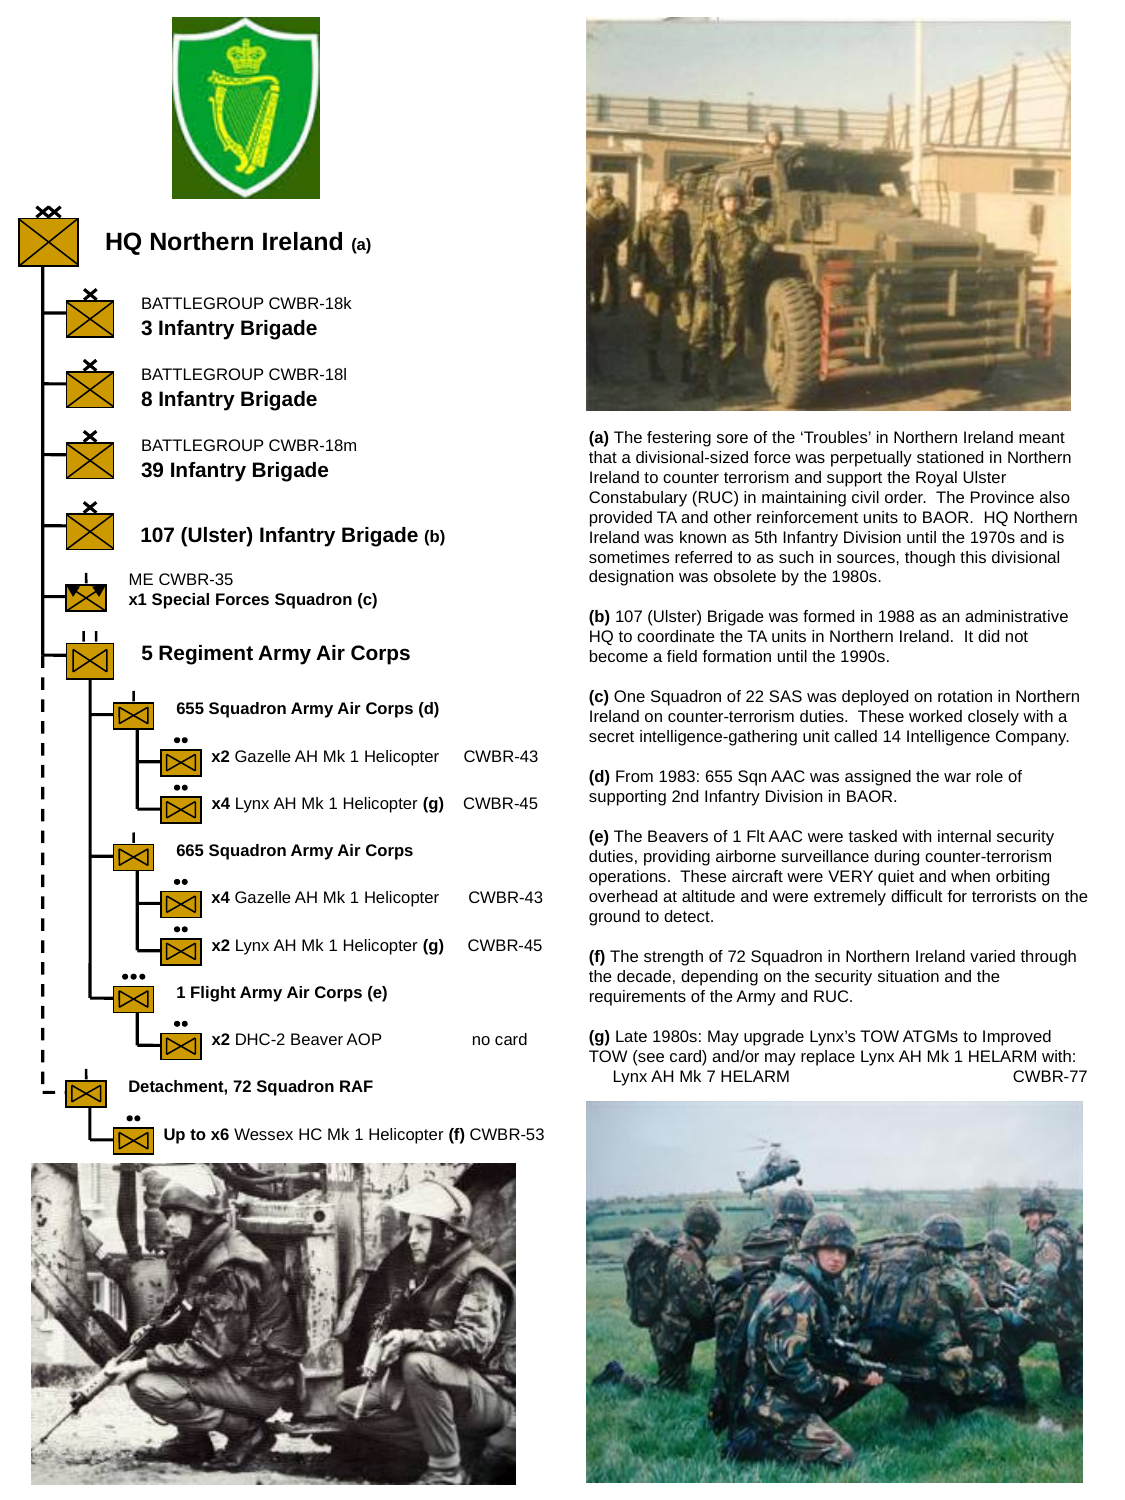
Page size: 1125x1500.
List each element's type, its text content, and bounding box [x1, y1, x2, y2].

picture [586, 17, 1071, 411]
text_box 5 Regiment Army Air Corps [126, 631, 426, 672]
picture [172, 17, 320, 199]
text_box ME CWBR-35 x1 Special Forces Squadron (c) [113, 560, 393, 616]
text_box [160, 797, 201, 824]
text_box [113, 1128, 154, 1155]
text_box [174, 785, 187, 790]
text_box BATTLEGROUP CWBR-18m 39 Infantry Brigade [126, 419, 380, 489]
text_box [66, 643, 114, 679]
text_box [66, 513, 114, 550]
picture [30, 1163, 516, 1485]
text_box BATTLEGROUP CWBR-18k 3 Infantry Brigade [126, 277, 375, 348]
picture [586, 1101, 1083, 1483]
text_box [36, 206, 61, 218]
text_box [18, 218, 79, 266]
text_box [84, 289, 97, 300]
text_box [66, 301, 114, 337]
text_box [160, 1033, 201, 1060]
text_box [66, 442, 114, 479]
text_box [127, 1116, 140, 1121]
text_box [66, 1080, 107, 1108]
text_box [113, 844, 154, 871]
text_box BATTLEGROUP CWBR-18l 8 Infantry Brigade [126, 348, 370, 418]
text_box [174, 737, 187, 743]
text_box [160, 749, 201, 777]
text_box x2 DHC-2 Beaver AOP no card [196, 1021, 544, 1057]
text_box x2 Lynx AH Mk 1 Helicopter (g) CWBR-45 [196, 927, 558, 962]
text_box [160, 891, 201, 918]
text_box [83, 502, 97, 513]
text_box x4 Lynx AH Mk 1 Helicopter (g) CWBR-45 [196, 785, 554, 821]
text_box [113, 702, 154, 729]
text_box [174, 927, 187, 932]
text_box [113, 986, 154, 1013]
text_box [160, 938, 201, 965]
text_box Up to x6 Wessex HC Mk 1 Helicopter (f) CWBR-53 [148, 1116, 560, 1151]
text_box x4 Gazelle AH Mk 1 Helicopter CWBR-43 [196, 879, 559, 915]
text_box 665 Squadron Army Air Corps [161, 832, 430, 868]
text_box 107 (Ulster) Infantry Brigade (b) [125, 514, 461, 554]
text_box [66, 584, 107, 612]
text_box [174, 879, 187, 885]
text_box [83, 360, 97, 371]
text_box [122, 974, 145, 979]
text_box HQ Northern Ireland (a) [90, 218, 387, 264]
text_box 655 Squadron Army Air Corps (d) [161, 690, 455, 726]
text_box x2 Gazelle AH Mk 1 Helicopter CWBR-43 [196, 737, 554, 773]
text_box (a) The festering sore of the ‘Troubles’ in Northern Ireland meant that a divisional-sized force was perpetually stationed in Northern Ireland to counter terrorism and support the Royal Ulster Constabulary (RUC) in maintaining civil order. The Province also provided TA and other reinforcement units to BAOR. HQ Northern Ireland was known as 5th Infantry Division until the 1970s and is sometimes referred to as such in sources, though this divisional designation was obsolete by the 1980s. (b) 107 (Ulster) Brigade was formed in 1988 as an administrative HQ to coordinate the TA units in Northern Ireland. It did not become a field formation until the 1990s. (c) One Squadron of 22 SAS was deployed on rotation in Northern Ireland on counter-terrorism duties. These worked closely with a secret intelligence-gathering unit called 14 Intelligence Company. (d) From 1983: 655 Sqn AAC was assigned the war role of supporting 2nd Infantry Division in BAOR. (e) The Beavers of 1 Flt AAC were tasked with internal security duties, providing airborne surveillance during counter-terrorism operations. These aircraft were VERY quiet and when orbiting overhead at altitude and were extremely difficult for terrorists on the ground to detect. (f) The strength of 72 Squadron in Northern Ireland varied through the decade, depending on the security situation and the requirements of the Army and RUC. (g) Late 1980s: May upgrade Lynx’s TOW ATGMs to Improved TOW (see card) and/or may replace Lynx AH Mk 1 HELARM with: Lynx AH Mk 7 HELARM CWBR-77 [574, 419, 1106, 1093]
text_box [83, 431, 97, 442]
text_box 1 Flight Army Air Corps (e) [161, 974, 403, 1010]
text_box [83, 631, 97, 642]
text_box Detachment, 72 Squadron RAF [113, 1068, 389, 1104]
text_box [66, 372, 114, 408]
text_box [174, 1021, 187, 1026]
